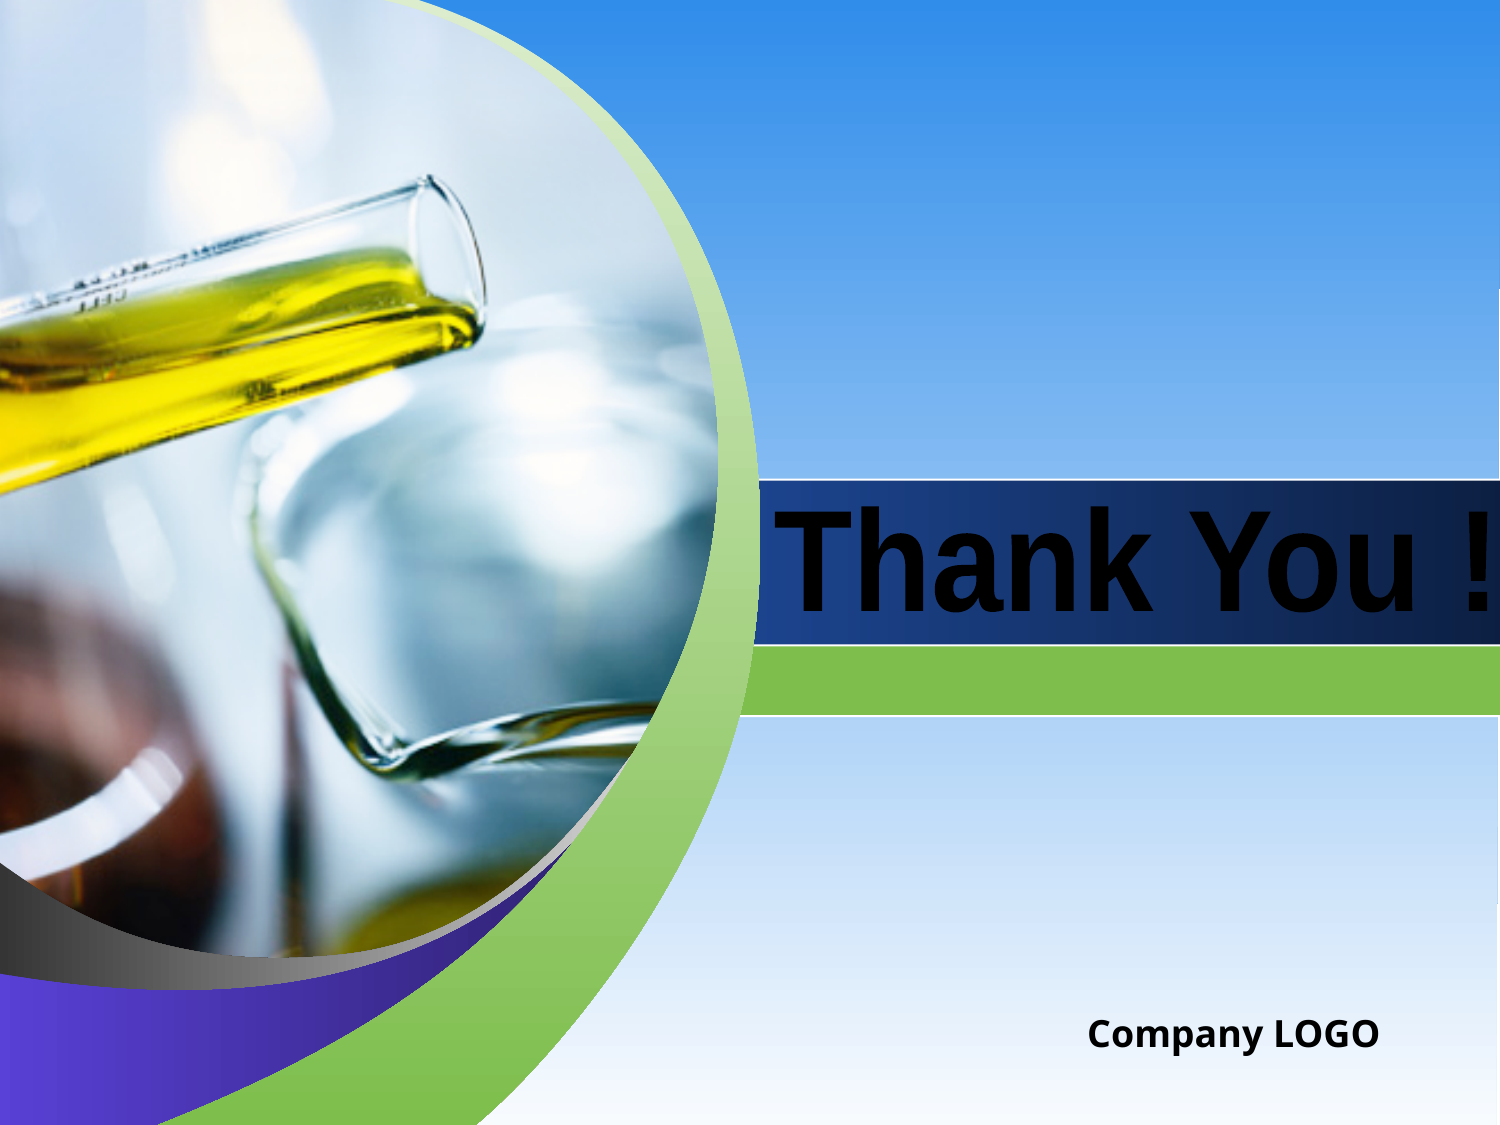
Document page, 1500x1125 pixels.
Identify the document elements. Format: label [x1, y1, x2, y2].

picture [0, 0, 718, 958]
